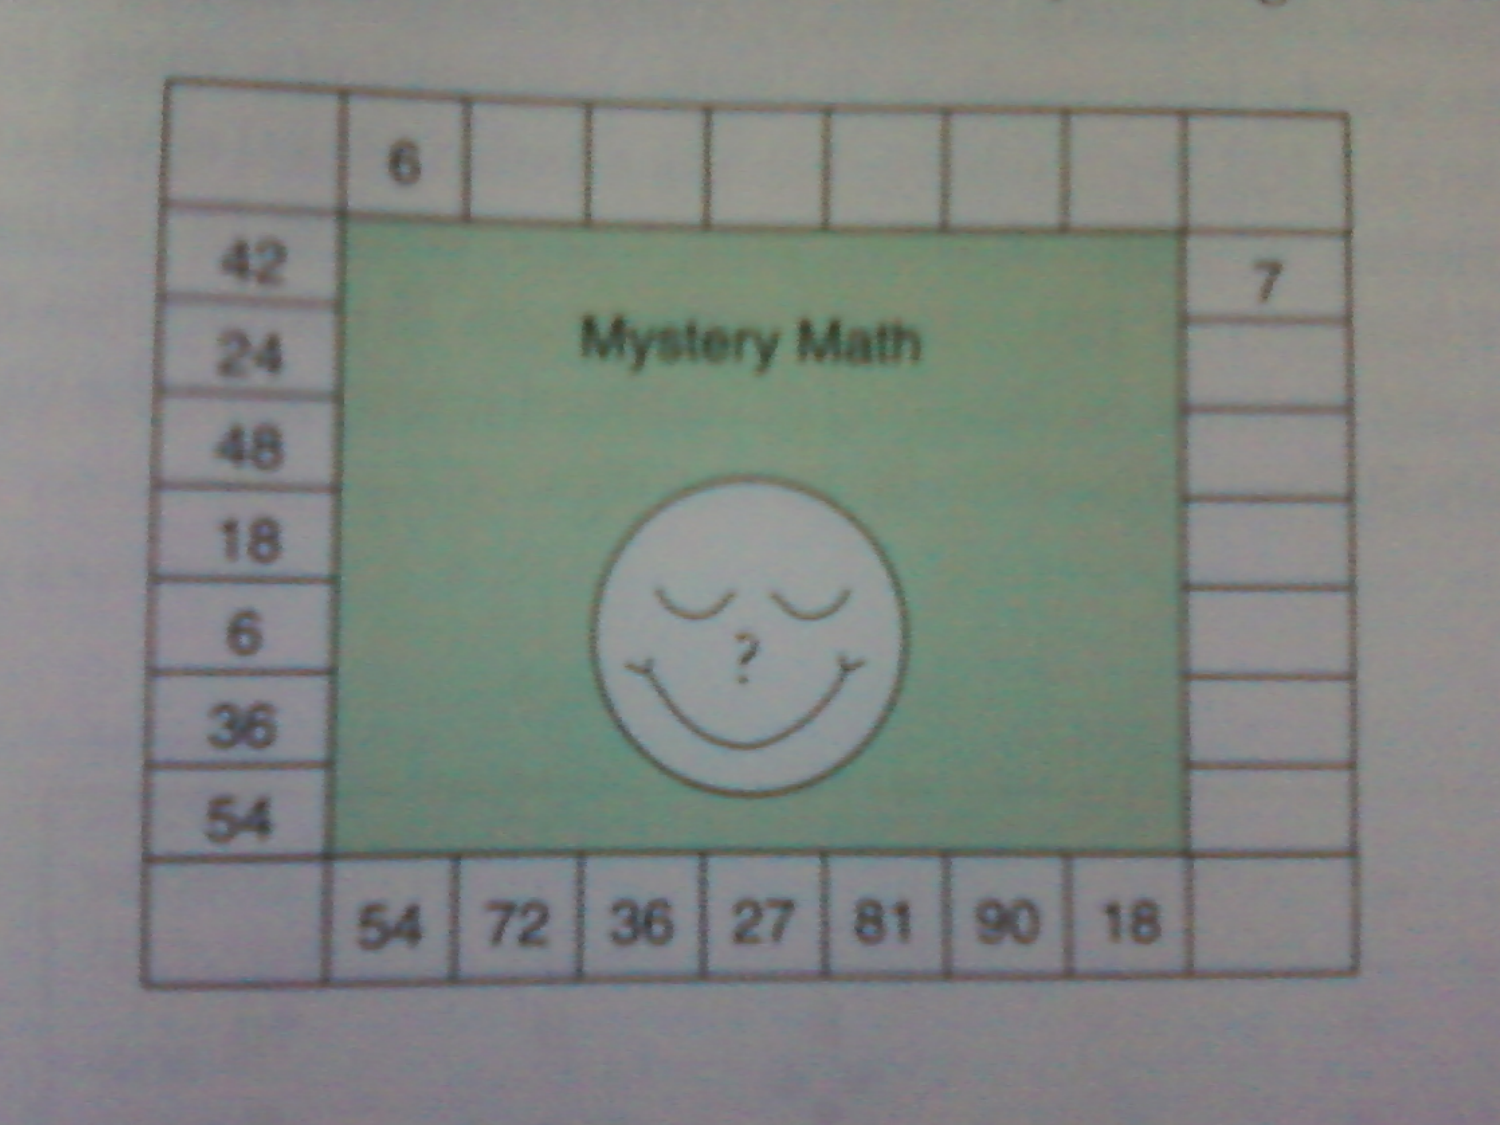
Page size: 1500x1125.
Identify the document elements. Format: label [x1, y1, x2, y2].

list [0, 0, 1500, 1125]
